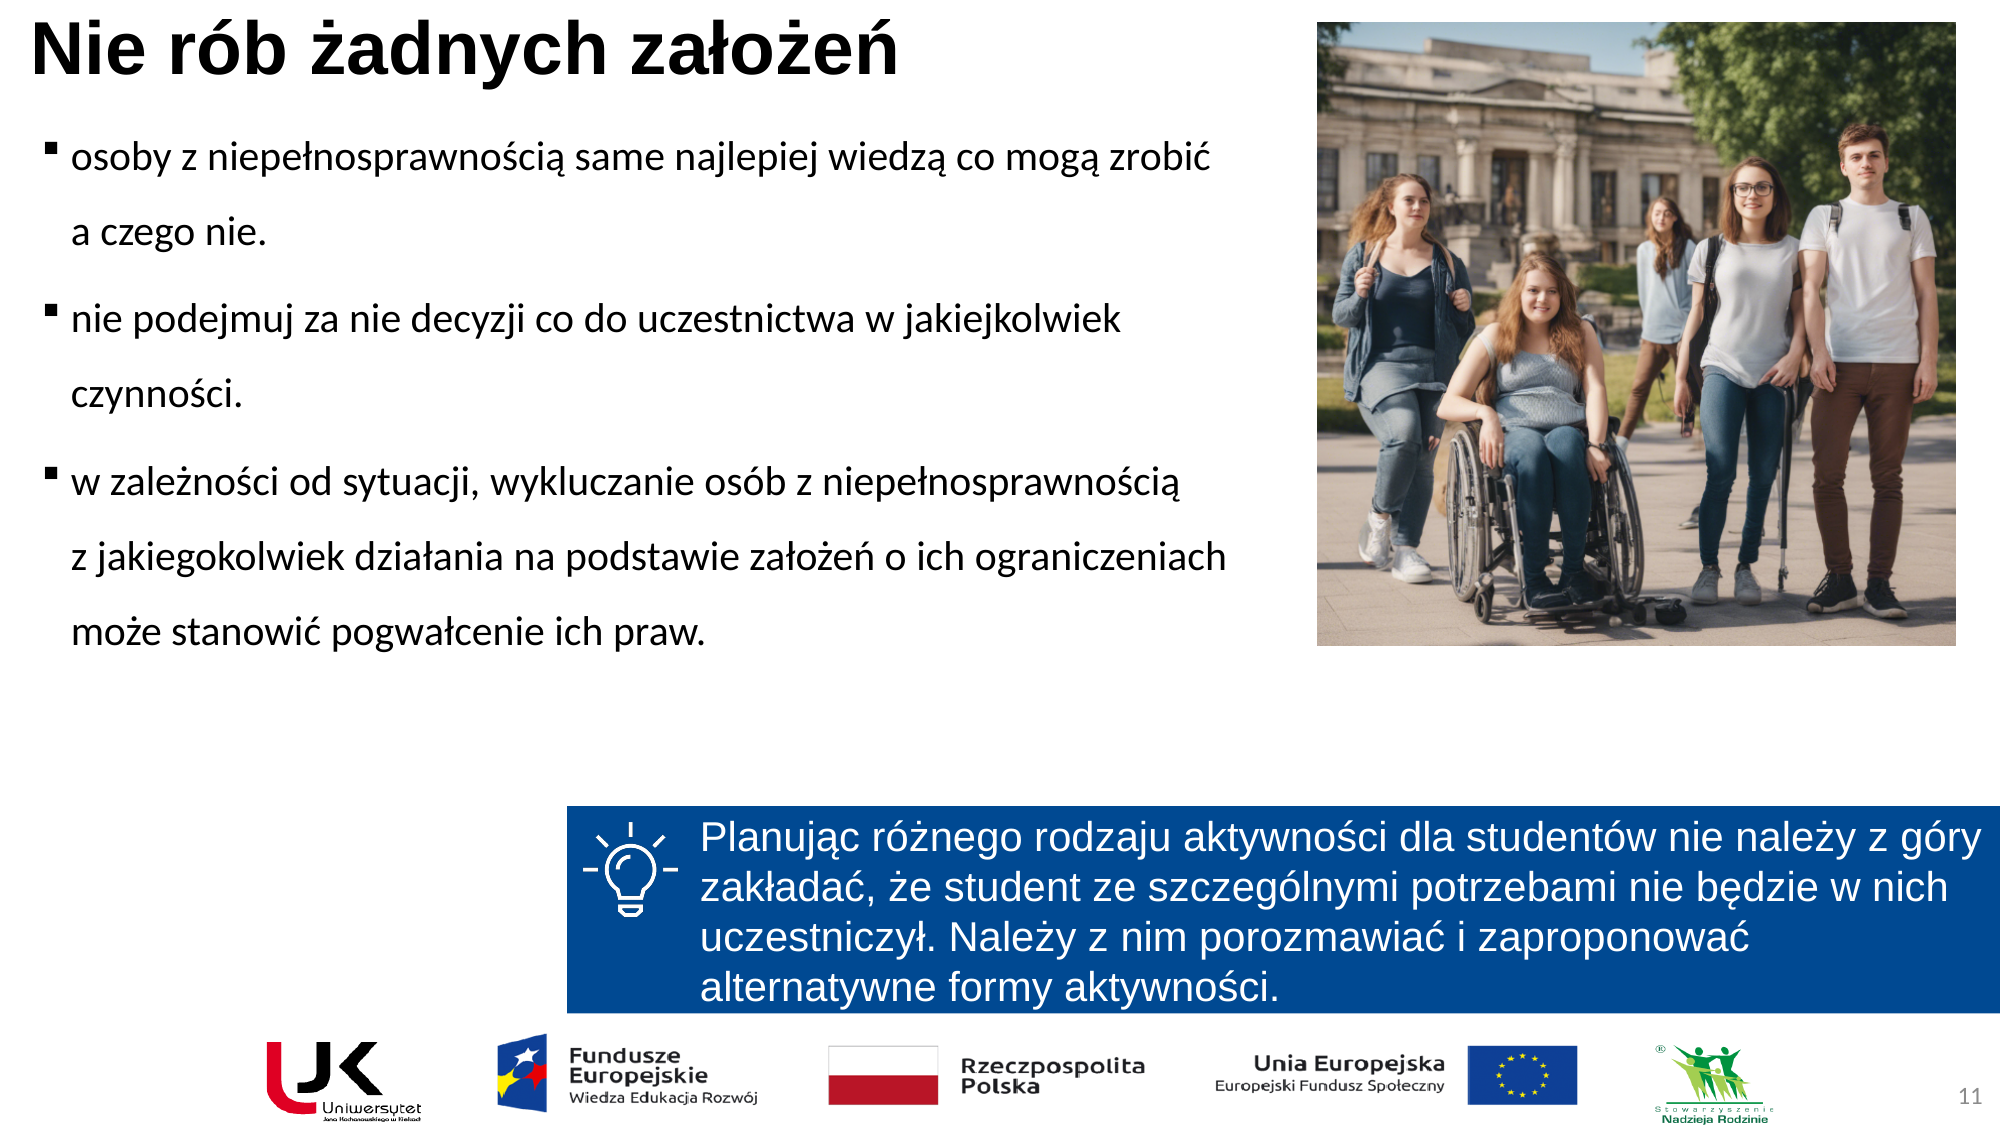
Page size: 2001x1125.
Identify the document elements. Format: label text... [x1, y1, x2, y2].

picture [266, 1042, 421, 1122]
title Nie rób żadnych założeń [18, 0, 1553, 98]
list osoby z niepełnosprawnością same najlepiej wiedzą co mogą zrobić a czego nie. nie podejmuj za nie decyzji co do uczestnictwa w jakiejkolwiek czynności. w zależności od sytuacji, wykluczanie osób z niepełnosprawnością z jakiegokolwiek działania na podstawie założeń o ich ograniczeniach może stanowić pogwałcenie ich praw. [0, 97, 1251, 732]
picture [567, 806, 694, 933]
text_box Planując różnego rodzaju aktywności dla studentów nie należy z góry zakładać, że student ze szczególnymi potrzebami nie będzie w nich uczestniczył. Należy z nim porozmawiać i zaproponować alternatywne formy aktywności. [566, 805, 2000, 1014]
picture [1317, 22, 1956, 646]
slide_number 11 [1548, 1065, 1999, 1125]
picture [1655, 1044, 1774, 1065]
picture [463, 1004, 1613, 1125]
